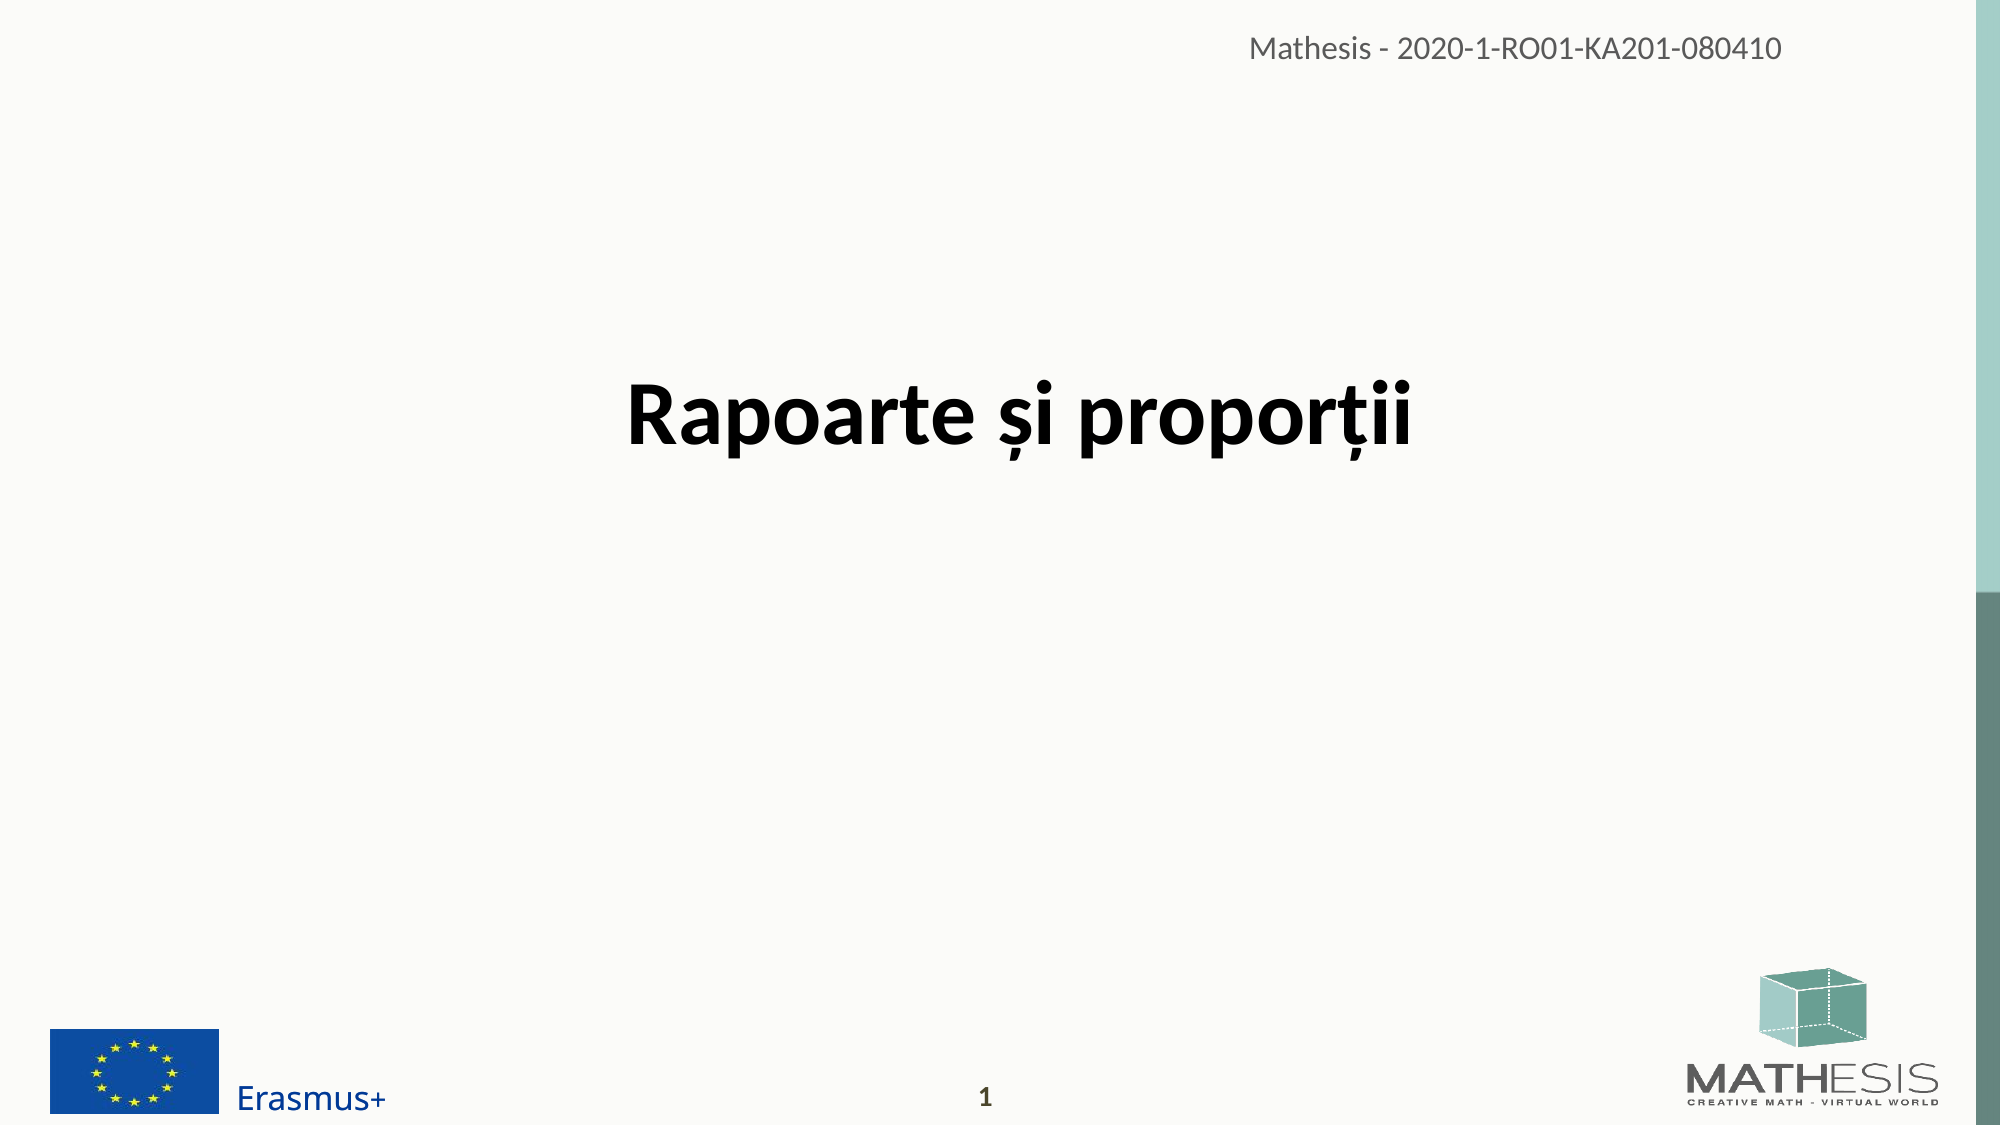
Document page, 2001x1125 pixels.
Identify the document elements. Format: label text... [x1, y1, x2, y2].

picture [50, 1029, 219, 1114]
title Rapoarte și proporții [120, 346, 1921, 534]
